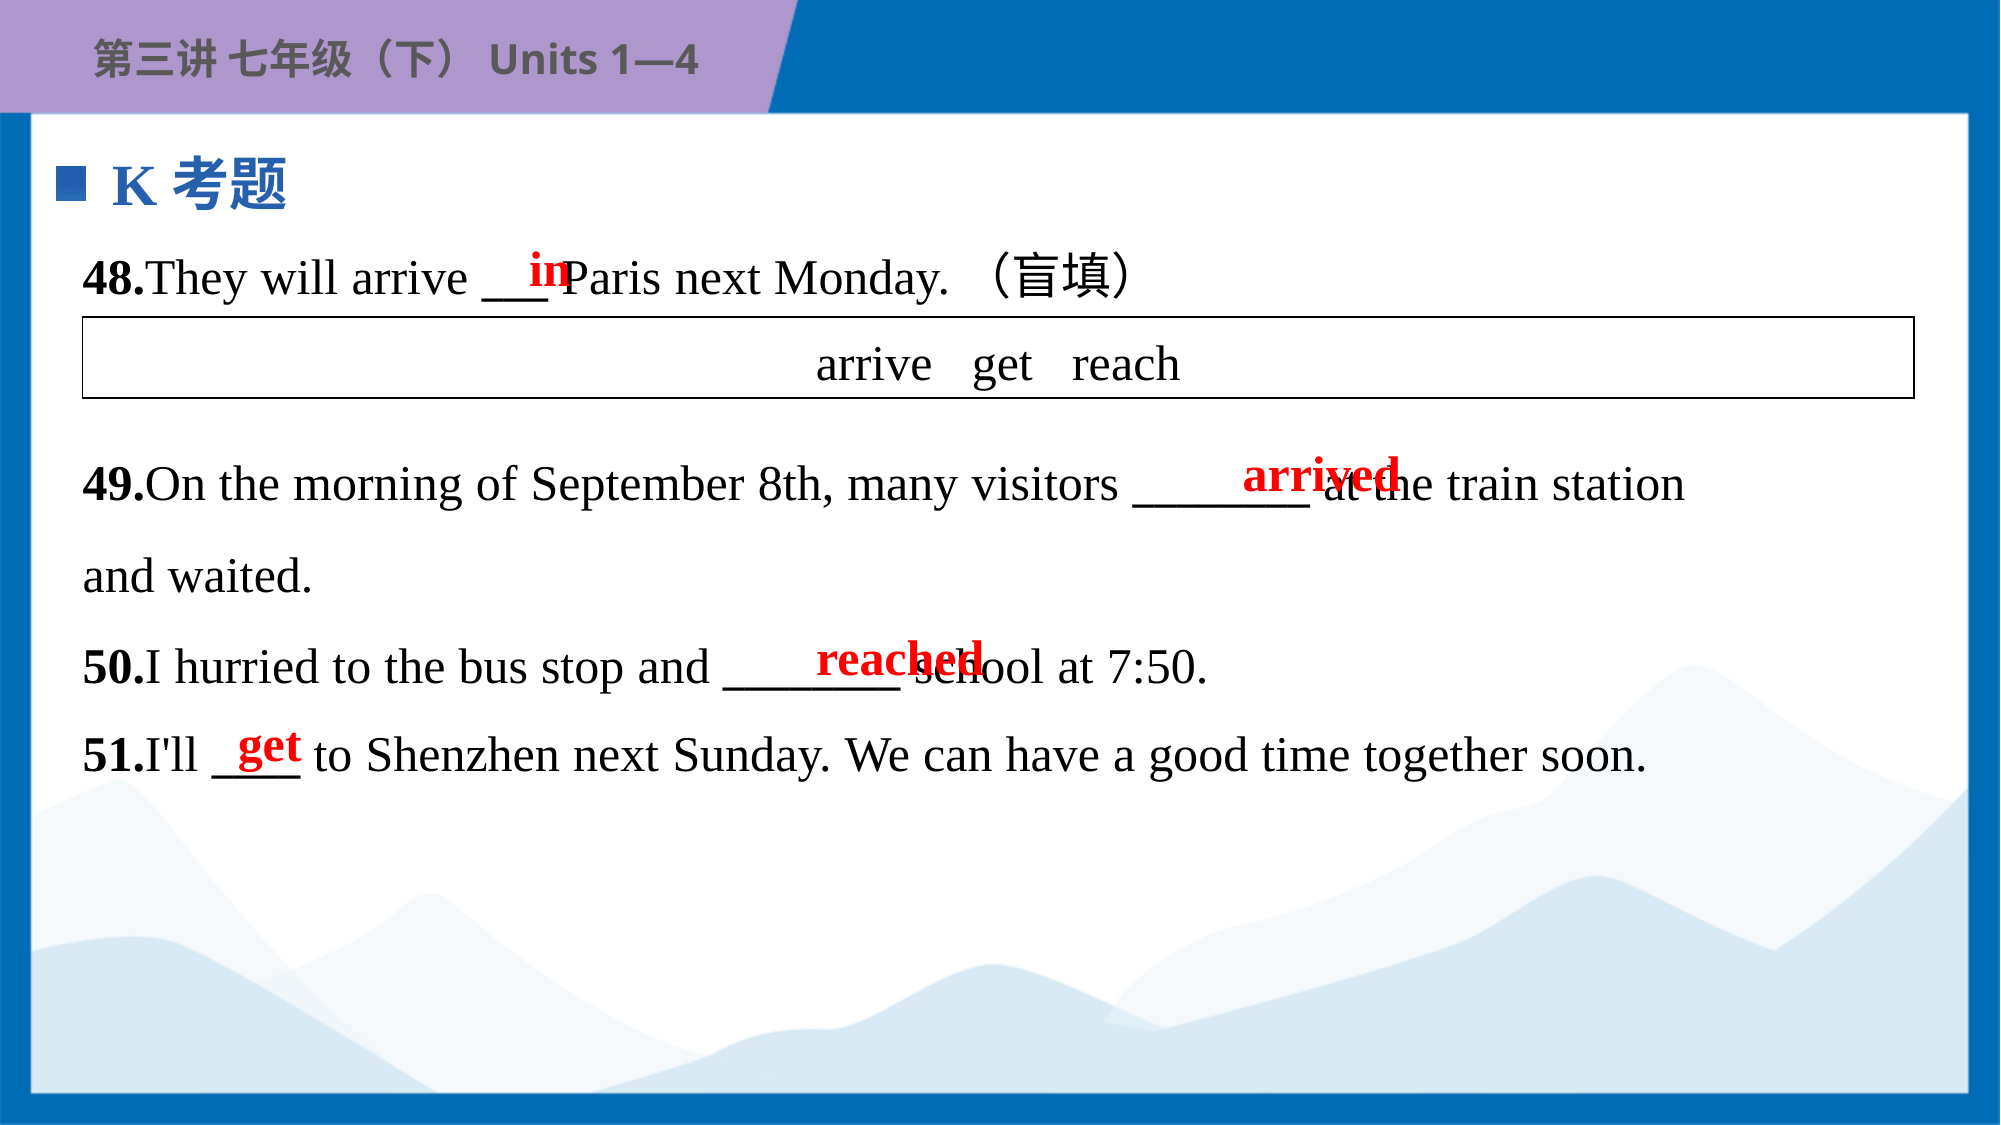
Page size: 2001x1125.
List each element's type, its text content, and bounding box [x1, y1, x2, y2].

picture [0, 0, 2000, 1125]
text_box reached [797, 597, 1003, 677]
text_box 48.They will arrive ___ Paris next Monday.（盲填） [82, 216, 1917, 295]
text_box K考题 [112, 146, 1917, 216]
text_box in [511, 208, 589, 287]
table_header arrive get reach [83, 318, 1913, 397]
text_box get [219, 683, 320, 763]
text_box arrived [1224, 414, 1419, 493]
text_box 49.On the morning of September 8th, many visitors ________ at the train station and waited. 50.I hurried to the bus stop and ________ school at 7:50. 51.I'll ____ to Shenzhen next Sunday. We can have a good time together soon. [82, 418, 1917, 772]
